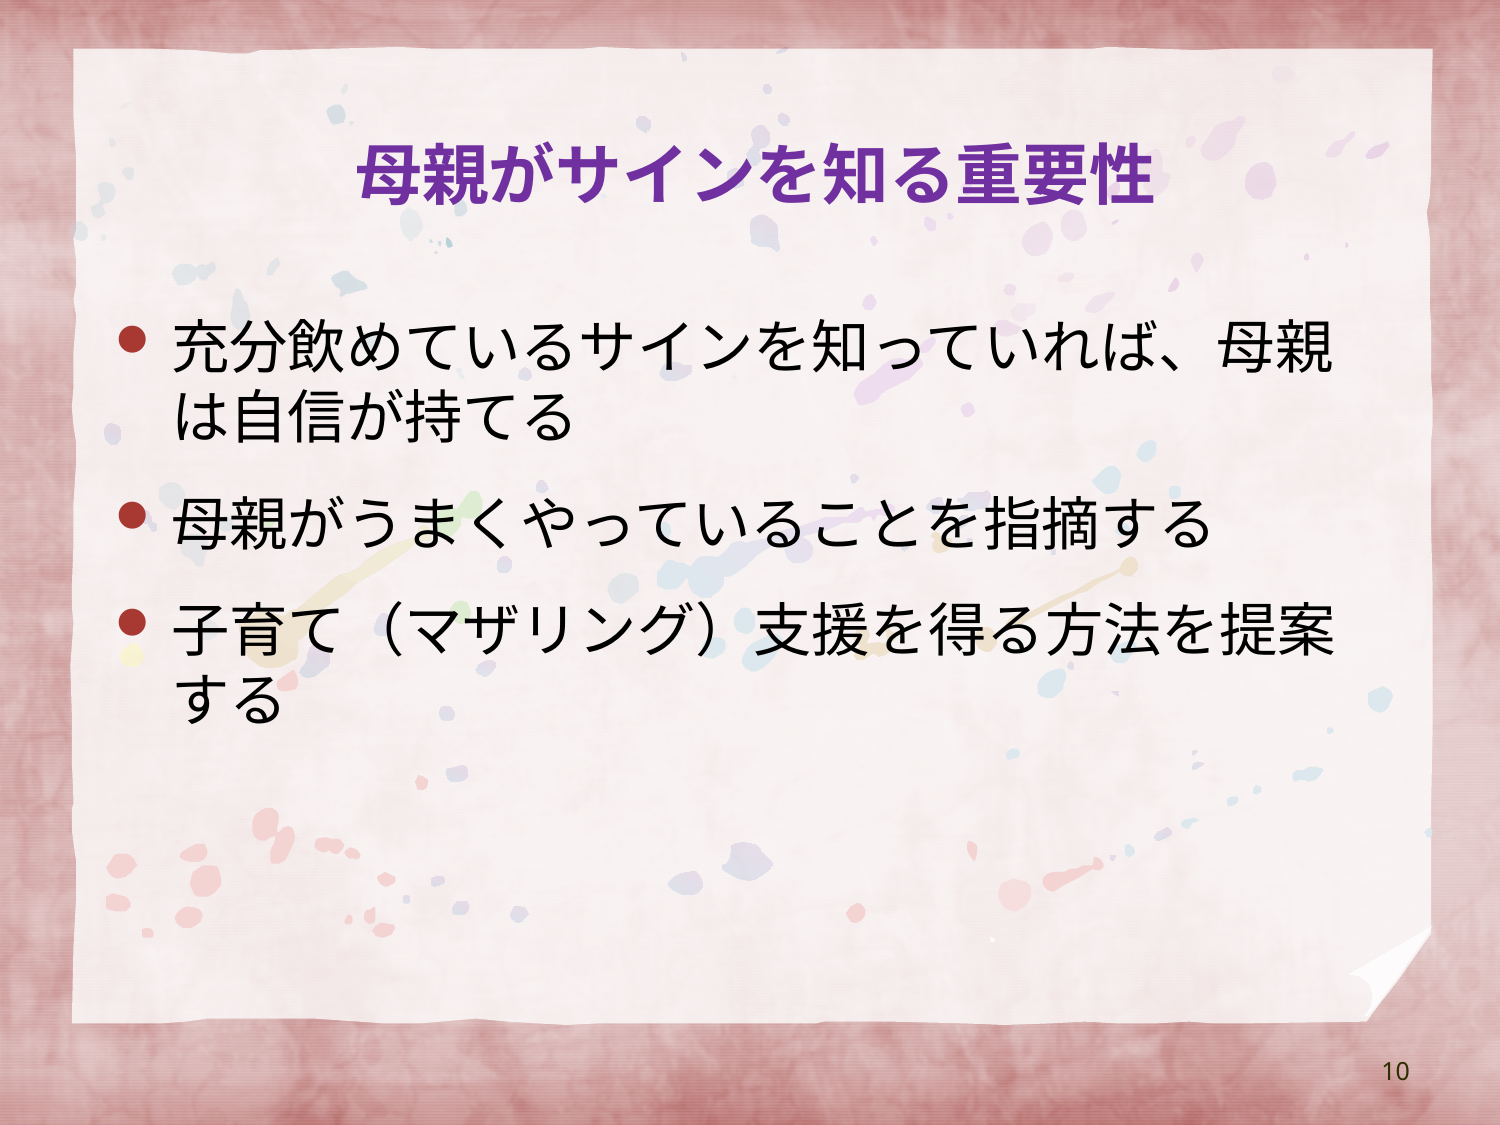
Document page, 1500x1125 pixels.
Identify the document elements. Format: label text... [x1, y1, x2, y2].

title 母親がサインを知る重要性 [152, 114, 1360, 232]
list 充分飲めているサインを知っていれば、母親は自信が持てる 母親がうまくやっていることを指摘する 子育て（マザリング）支援を得る方法を提案する [99, 302, 1365, 907]
slide_number 10 [1074, 1042, 1425, 1103]
